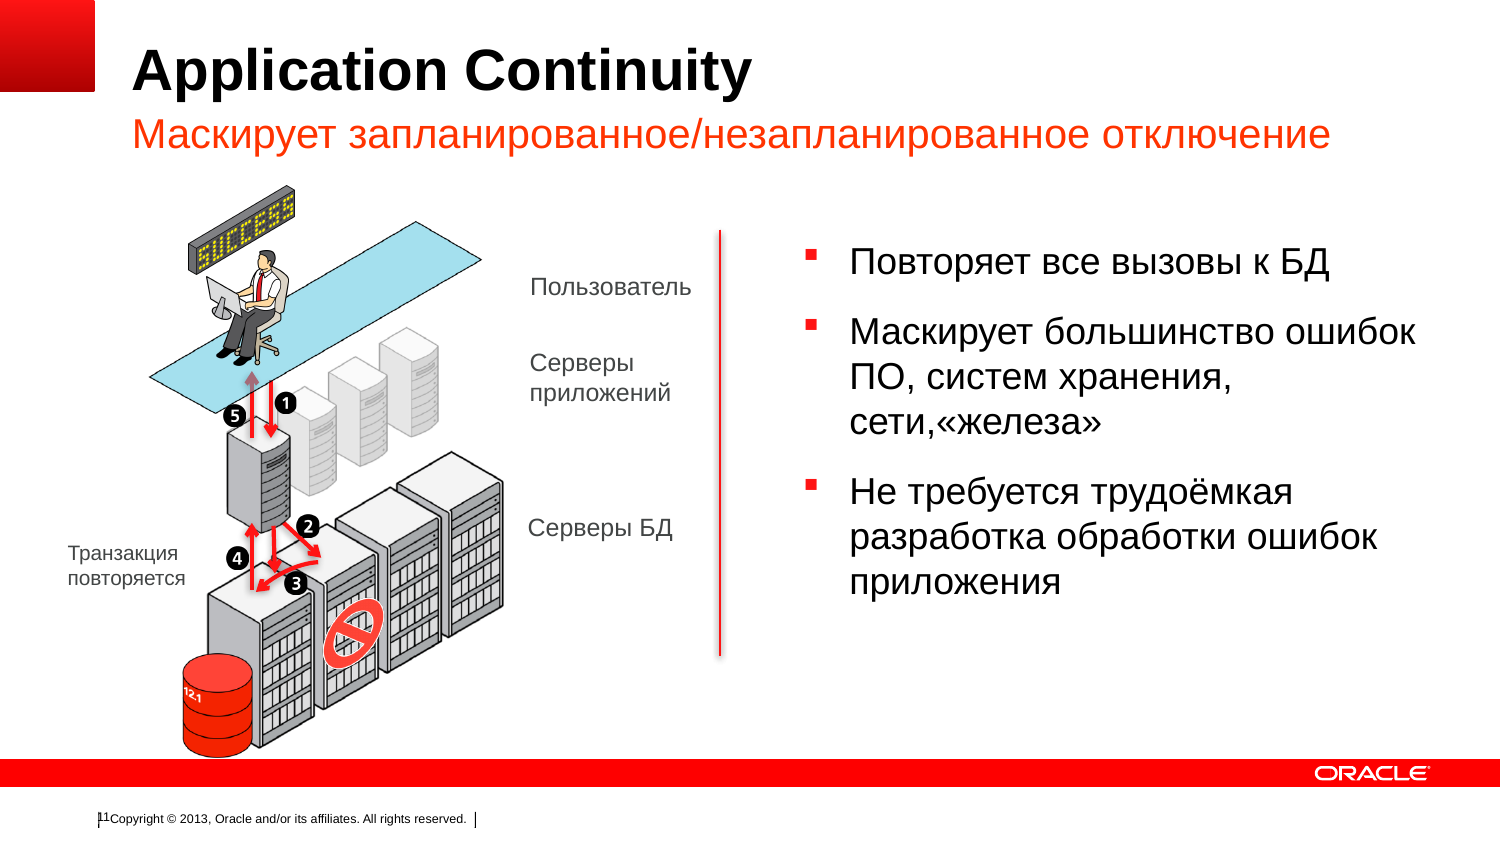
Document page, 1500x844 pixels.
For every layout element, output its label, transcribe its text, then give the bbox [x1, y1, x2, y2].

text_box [279, 542, 322, 558]
text_box Серверы приложений [514, 338, 687, 414]
picture [146, 184, 505, 758]
text_box Транзакция повторяется [52, 532, 200, 598]
picture [0, 759, 1500, 787]
title Application Continuity [131, 40, 1482, 106]
text_box Пользователь [515, 263, 708, 309]
text_box Серверы БД [512, 503, 689, 549]
text_box Повторяет все вызовы к БД Маскирует большинство ошибок ПО, систем хранения, сети,«железа» Не требуется трудоёмкая разработка обработки ошибок приложения [787, 229, 1468, 653]
list Маскирует запланированное/незапланированное отключение [131, 106, 1482, 157]
